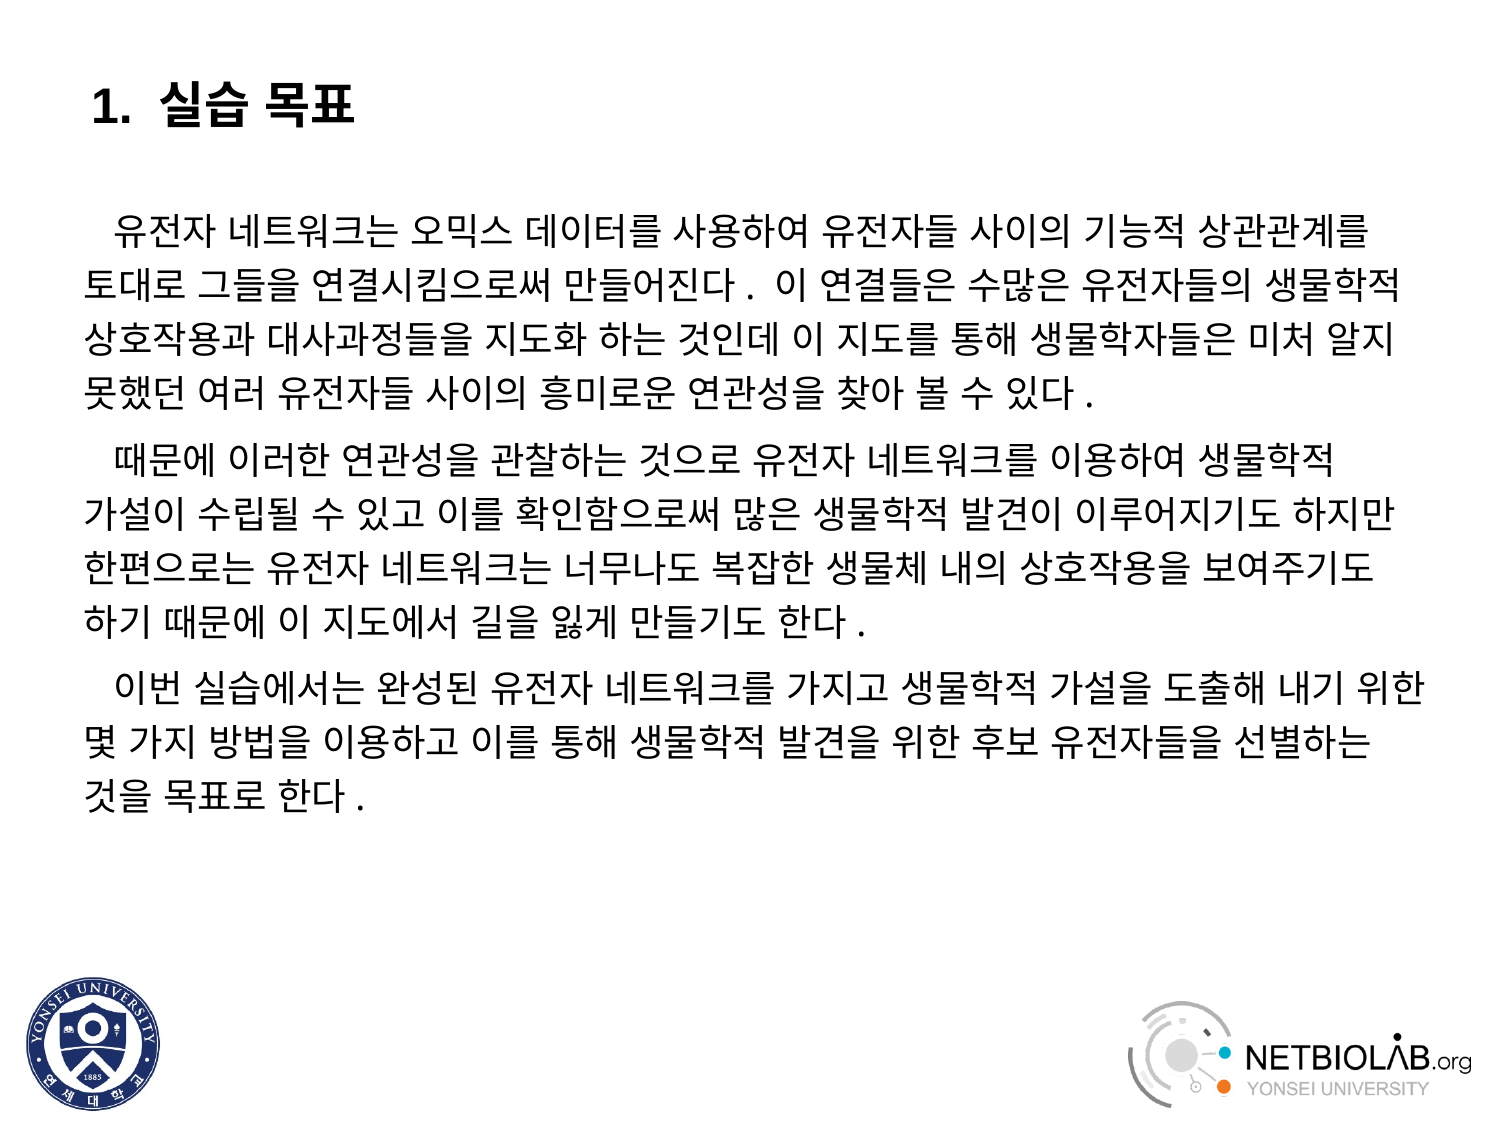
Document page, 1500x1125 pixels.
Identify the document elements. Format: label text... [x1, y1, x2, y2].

text_box 유전자 네트워크는 오믹스 데이터를 사용하여 유전자들 사이의 기능적 상관관계를 토대로 그들을 연결시킴으로써 만들어진다. 이 연결들은 수많은 유전자들의 생물학적 상호작용과 대사과정들을 지도화 하는 것인데 이 지도를 통해 생물학자들은 미처 알지 못했던 여러 유전자들 사이의 흥미로운 연관성을 찾아 볼 수 있다. 때문에 이러한 연관성을 관찰하는 것으로 유전자 네트워크를 이용하여 생물학적 가설이 수립될 수 있고 이를 확인함으로써 많은 생물학적 발견이 이루어지기도 하지만 한편으로는 유전자 네트워크는 너무나도 복잡한 생물체 내의 상호작용을 보여주기도 하기 때문에 이 지도에서 길을 잃게 만들기도 한다. 이번 실습에서는 완성된 유전자 네트워크를 가지고 생물학적 가설을 도출해 내기 위한 몇 가지 방법을 이용하고 이를 통해 생물학적 발견을 위한 후보 유전자들을 선별하는 것을 목표로 한다. [69, 192, 1448, 826]
text_box 1. 실습 목표 [76, 66, 372, 142]
picture [1127, 1001, 1471, 1108]
picture [24, 975, 161, 1112]
